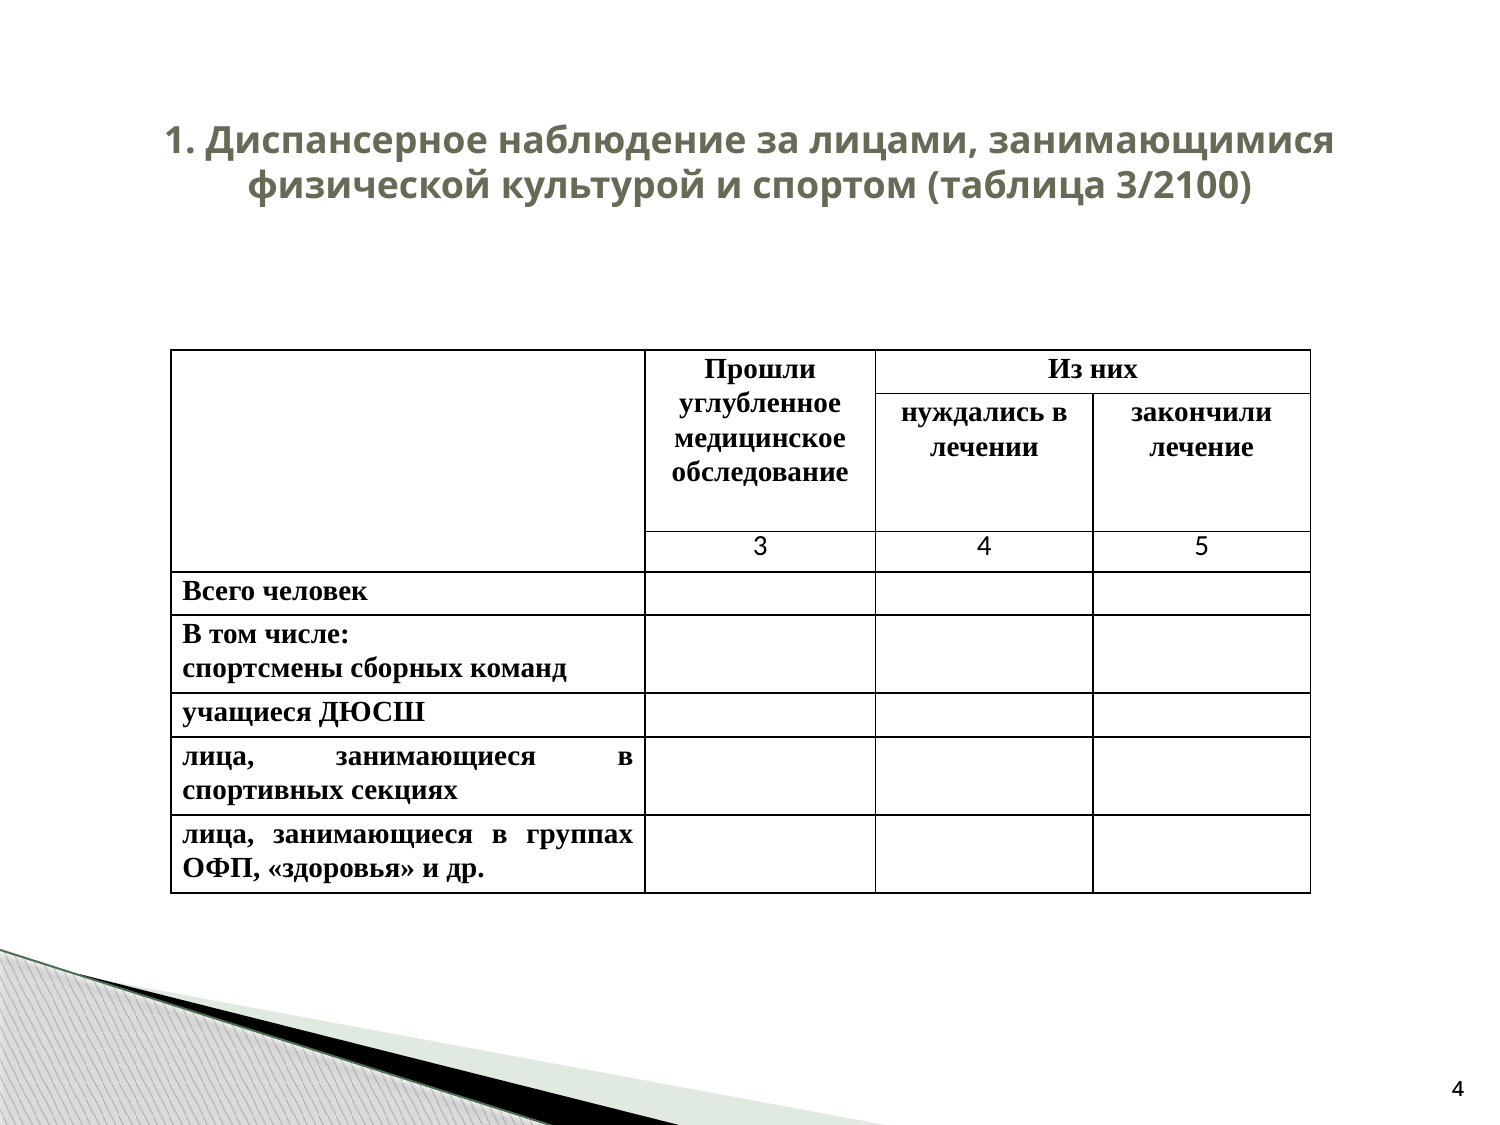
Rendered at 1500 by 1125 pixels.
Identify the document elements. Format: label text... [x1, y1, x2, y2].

table_header Прошли углубленное медицинское обследование [646, 351, 875, 531]
table_cell закончили лечение [1094, 394, 1310, 531]
table_cell лица, занимающиеся в спортивных секциях [172, 738, 644, 814]
table_cell [1094, 694, 1310, 736]
table_cell 4 [876, 532, 1092, 571]
table_cell [1094, 816, 1310, 892]
title 1. Диспансерное наблюдение за лицами, занимающимися физической культурой и спортом (таблица 3/2100) [75, 45, 1425, 233]
slide_number 4 [1418, 1051, 1479, 1112]
table_cell [876, 616, 1092, 692]
table_cell учащиеся ДЮСШ [172, 694, 644, 736]
table_cell [1094, 616, 1310, 692]
table_cell нуждались в лечении [876, 394, 1092, 531]
table_cell [646, 738, 875, 814]
table_cell [1094, 738, 1310, 814]
table_cell 5 [1094, 532, 1310, 571]
table_cell [876, 738, 1092, 814]
list [74, 242, 916, 986]
table_cell [876, 816, 1092, 892]
table_cell [646, 816, 875, 892]
table_cell [876, 694, 1092, 736]
table_cell [646, 573, 875, 614]
table_cell 3 [646, 532, 875, 571]
table_cell лица, занимающиеся в группах ОФП, «здоровья» и др. [172, 816, 644, 892]
table_cell [646, 694, 875, 736]
table_header [172, 351, 644, 571]
table_cell [1094, 573, 1310, 614]
table_header Из них [876, 351, 1310, 393]
table_cell Всего человек [172, 573, 644, 614]
table_cell В том числе: спортсмены сборных команд [172, 616, 644, 692]
table_cell [646, 616, 875, 692]
table_cell [876, 573, 1092, 614]
